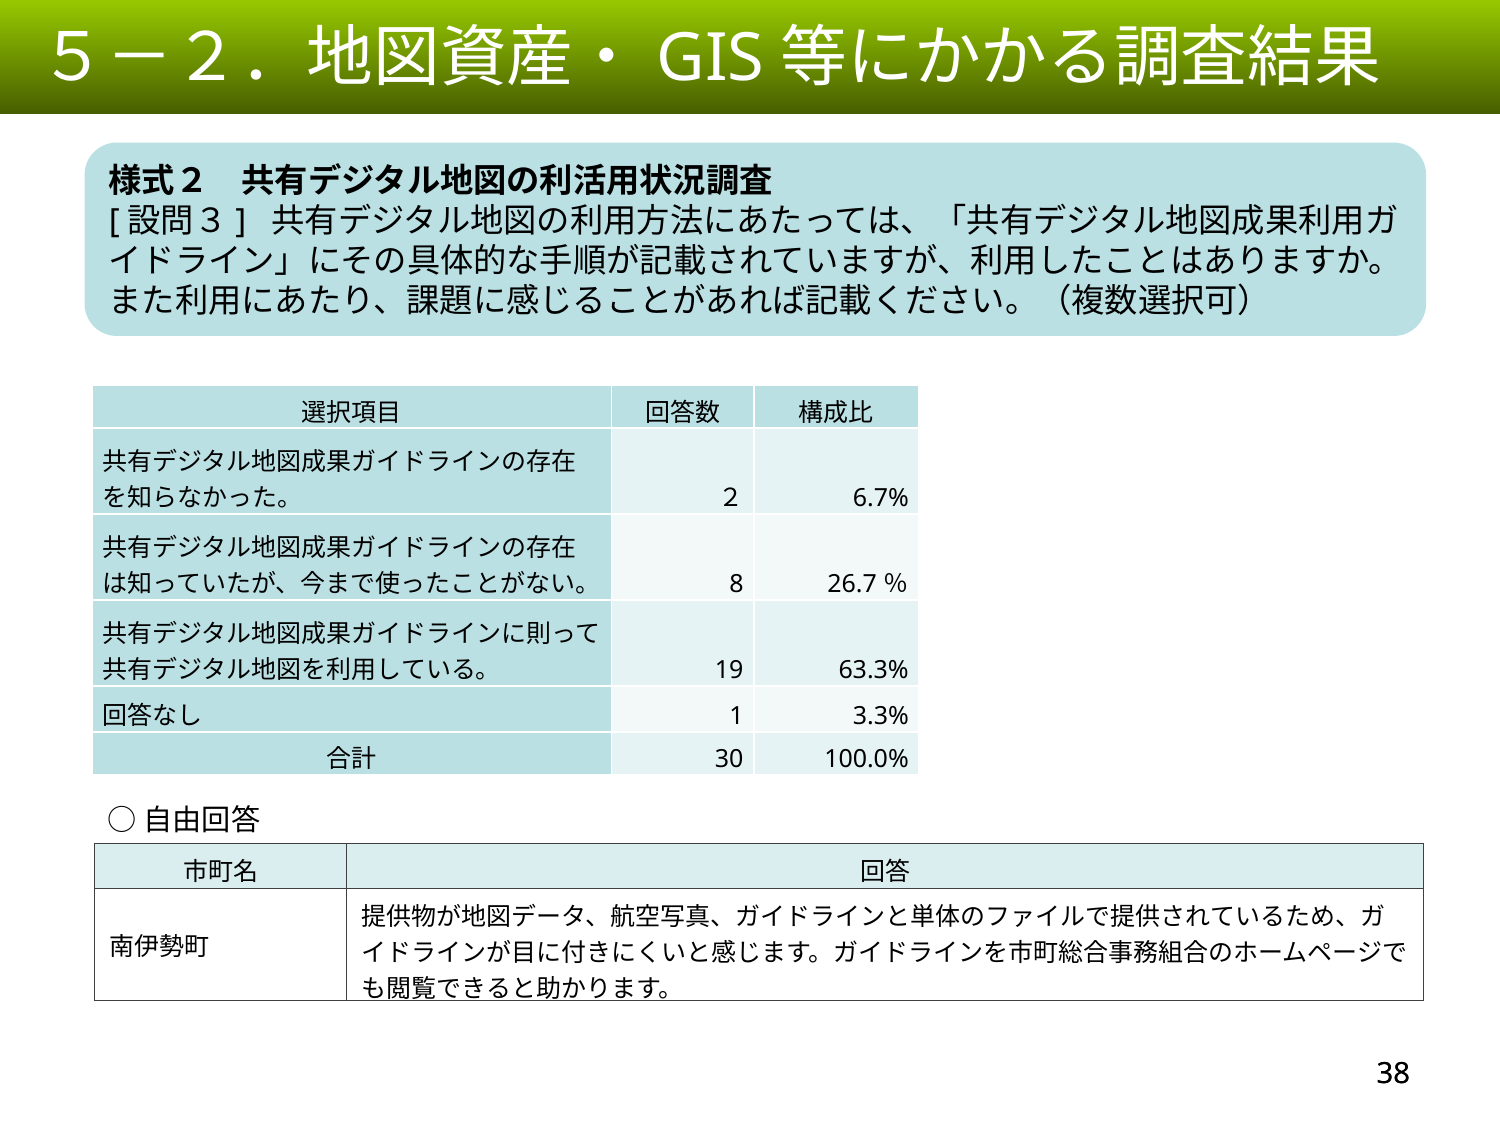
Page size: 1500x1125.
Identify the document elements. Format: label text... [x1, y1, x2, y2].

table_cell 1 [612, 687, 753, 731]
text_box ５－２．地図資産・GIS等にかかる調査結果 [25, 12, 1471, 96]
table_cell 8 [612, 515, 753, 599]
table_header 市町名 [95, 845, 346, 888]
table_cell 南伊勢町 [95, 889, 346, 1000]
table_cell 26.7％ [755, 515, 918, 599]
table_header 構成比 [755, 386, 918, 427]
table_cell 30 [612, 733, 753, 774]
table_cell 共有デジタル地図成果ガイドラインの存在を知らなかった。 [93, 429, 611, 513]
text_box 37 [1074, 1046, 1425, 1103]
table_cell 共有デジタル地図成果ガイドラインに則って共有デジタル地図を利用している。 [93, 601, 611, 685]
table_header 選択項目 [93, 386, 611, 427]
table_cell 合計 [93, 733, 611, 774]
table_cell 100.0% [755, 733, 918, 774]
table_cell 63.3% [755, 601, 918, 685]
text_box ○自由回答 [92, 794, 672, 845]
table_cell 回答なし [93, 687, 611, 731]
table_cell 19 [612, 601, 753, 685]
table_header 回答数 [612, 386, 753, 427]
table_header 回答 [347, 844, 1423, 888]
table_cell 共有デジタル地図成果ガイドラインの存在は知っていたが、今まで使ったことがない。 [93, 515, 611, 599]
text_box 様式２ 共有デジタル地図の利活用状況調査 [設問３] 共有デジタル地図の利用方法にあたっては、「共有デジタル地図成果利用ガイドライン」にその具体的な手順が記載されていますが、利用したことはありますか。また利用にあたり、課題に感じることがあれば記載ください。（複数選択可） [84, 142, 1427, 336]
table_cell 6.7% [755, 429, 918, 513]
table_cell 3.3% [755, 687, 918, 731]
table_cell ２ [612, 429, 753, 513]
table_cell 提供物が地図データ、航空写真、ガイドラインと単体のファイルで提供されているため、ガイドラインが目に付きにくいと感じます。ガイドラインを市町総合事務組合のホームページでも閲覧できると助かります。 [347, 889, 1423, 1000]
